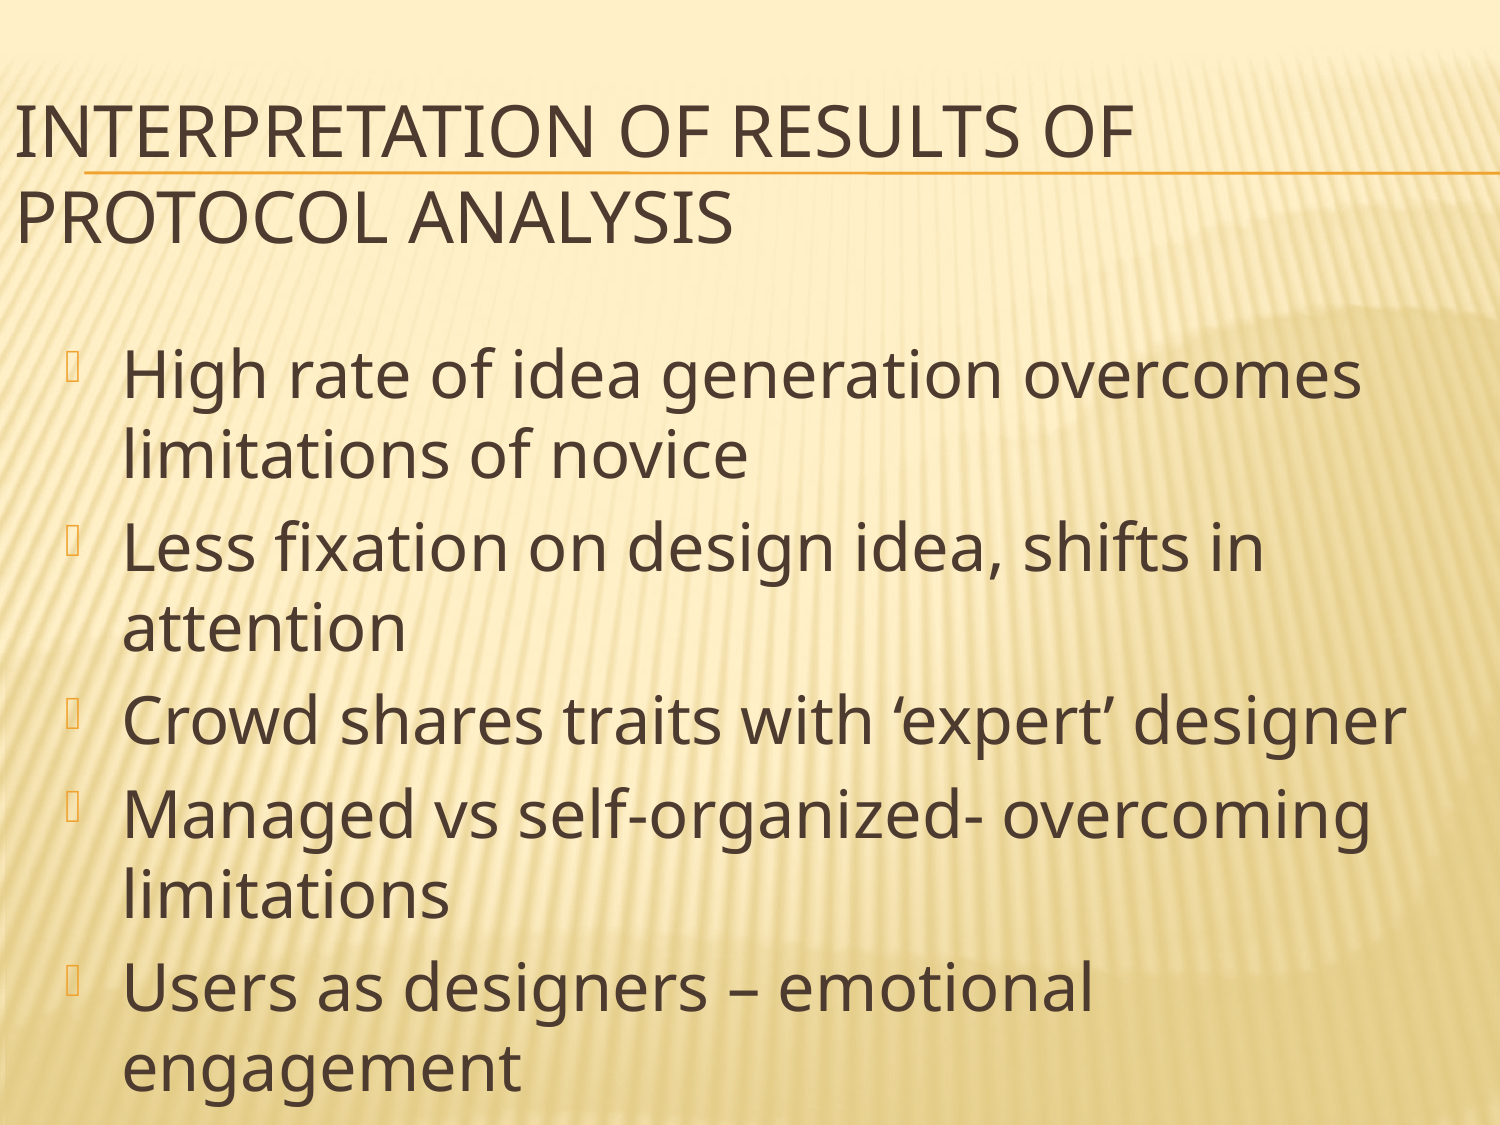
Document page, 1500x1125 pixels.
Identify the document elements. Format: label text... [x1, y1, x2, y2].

title Interpretation of Results of Protocol analysis [0, 78, 1500, 266]
list High rate of idea generation overcomes limitations of novice Less fixation on design idea, shifts in attention Crowd shares traits with ‘expert’ designer Managed vs self-organized- overcoming limitations Users as designers – emotional engagement [50, 324, 1475, 1067]
